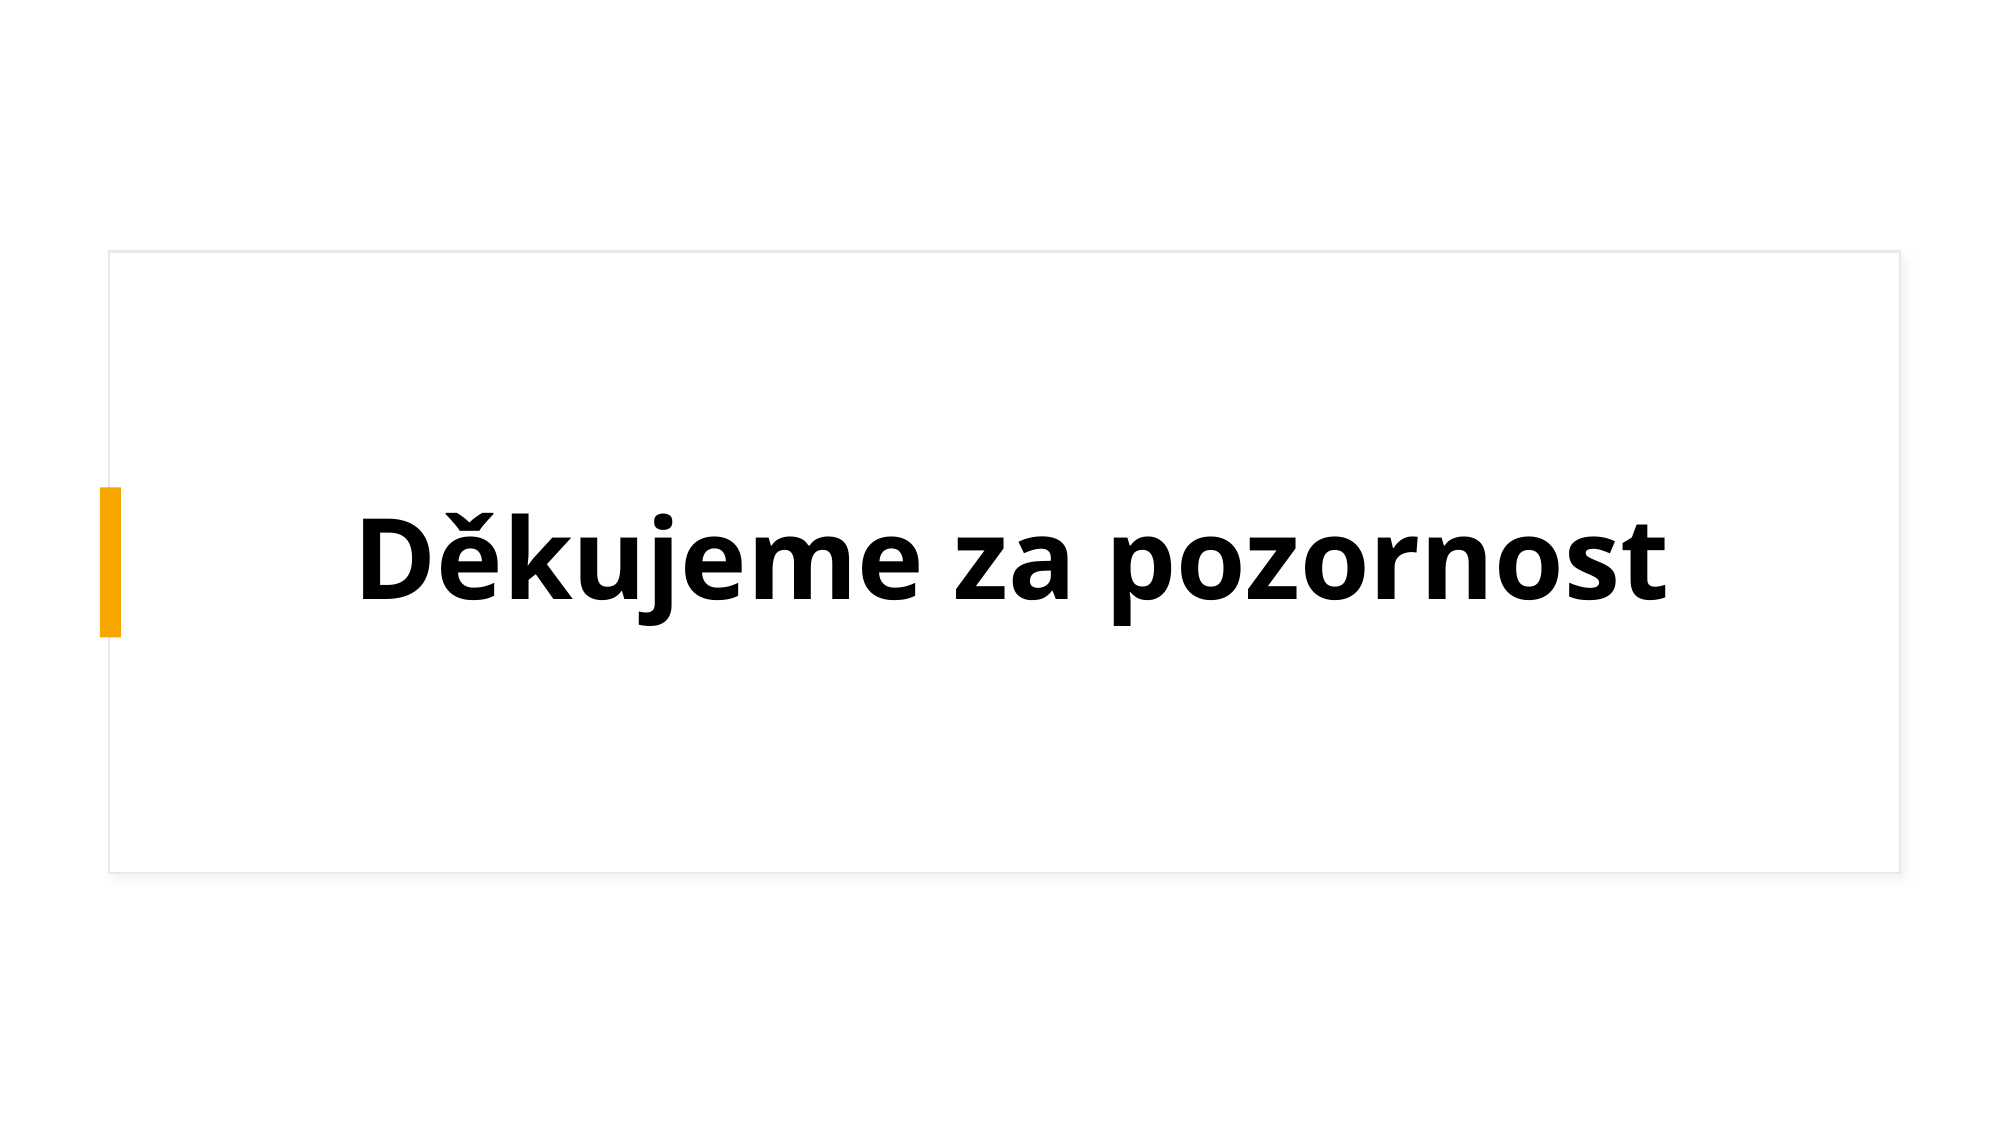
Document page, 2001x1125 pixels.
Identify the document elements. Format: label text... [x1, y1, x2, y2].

title Děkujeme za pozornost [176, 318, 1847, 809]
